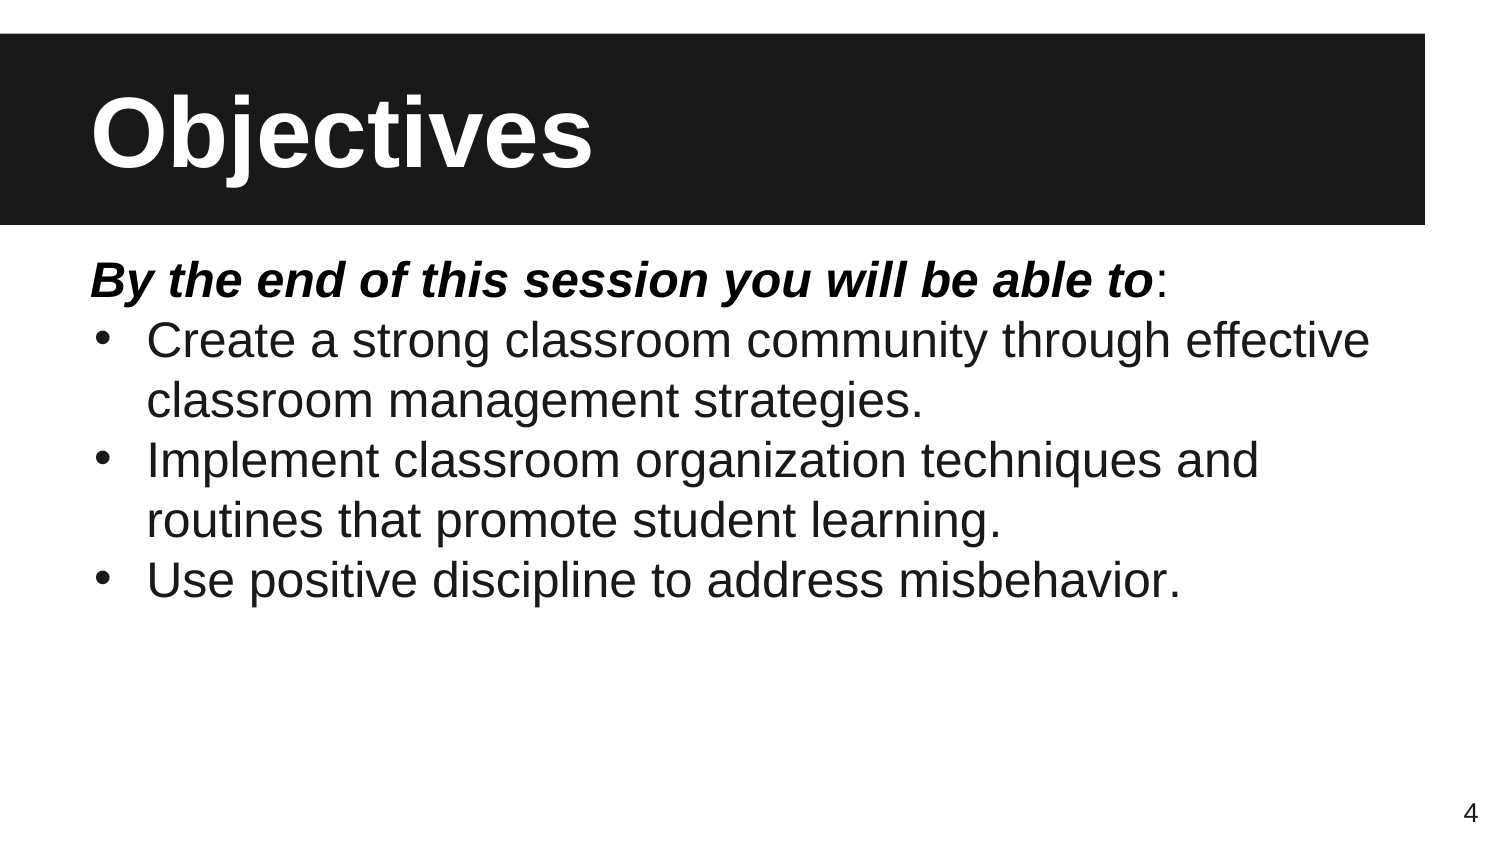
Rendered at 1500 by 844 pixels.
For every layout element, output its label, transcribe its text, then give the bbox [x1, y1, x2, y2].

slide_number 4 [1403, 779, 1494, 844]
list By the end of this session you will be able to: Create a strong classroom community through effective classroom management strategies. Implement classroom organization techniques and routines that promote student learning. Use positive discipline to address misbehavior. [75, 239, 1425, 808]
title Objectives [75, 33, 1425, 221]
